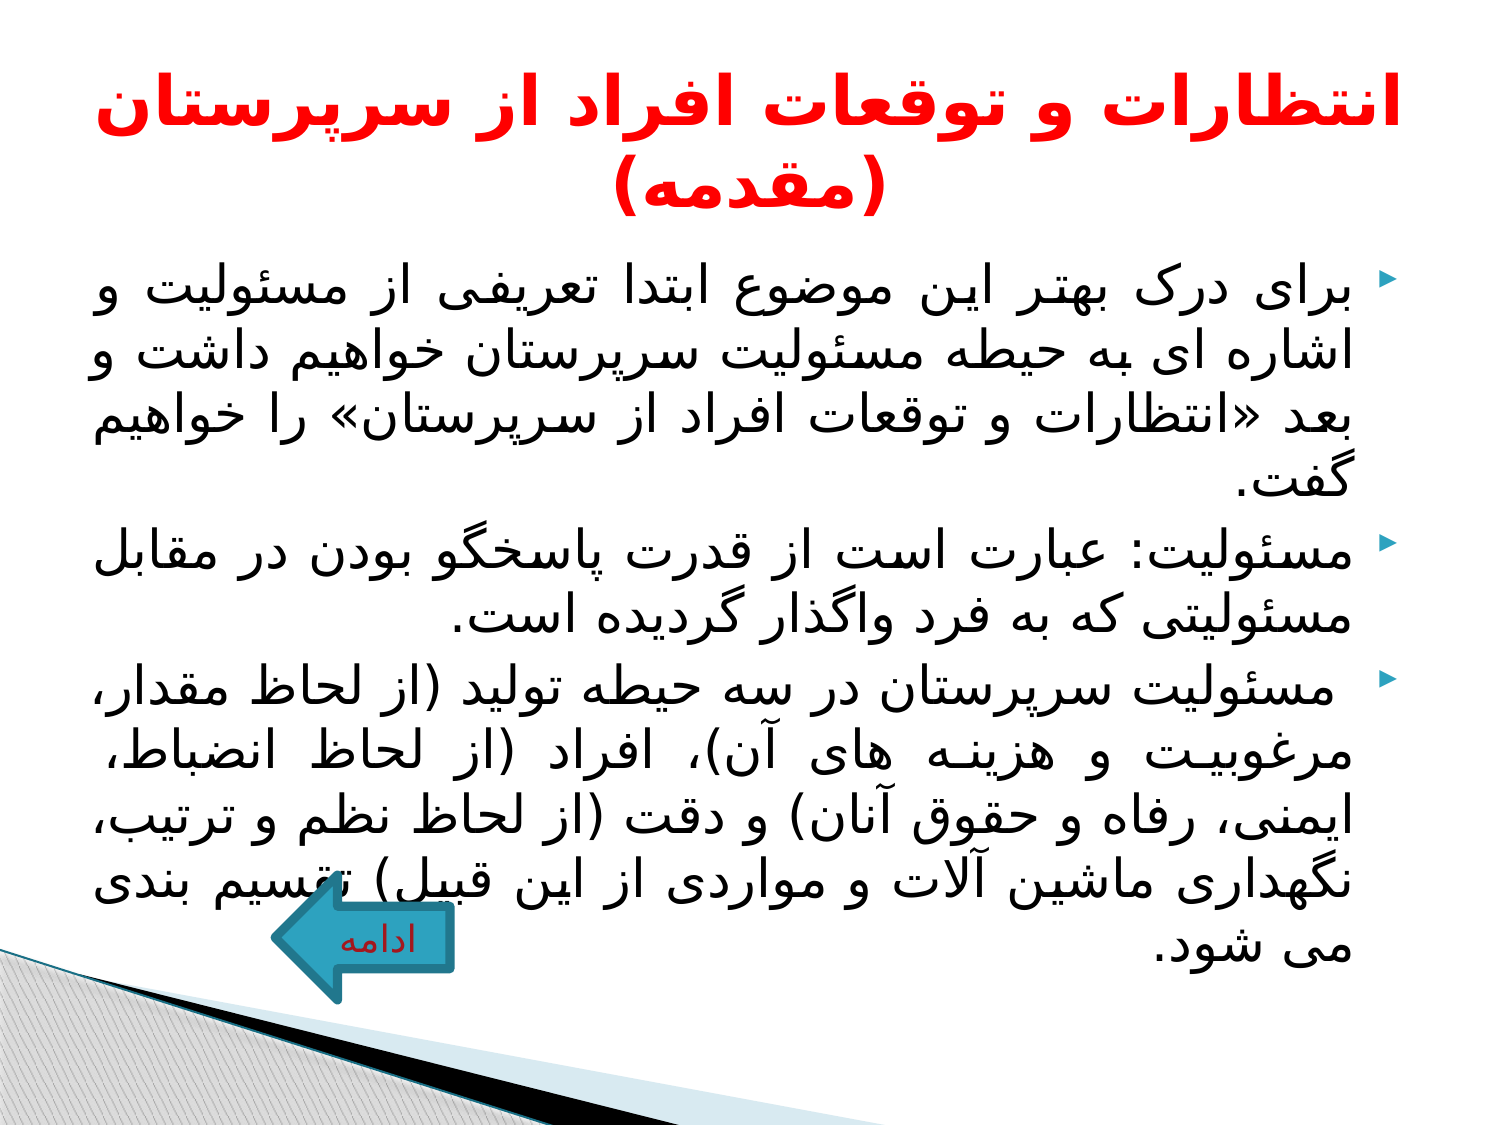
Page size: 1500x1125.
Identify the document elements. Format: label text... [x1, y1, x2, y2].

title انتظارات و توقعات افراد از سرپرستان (مقدمه) [75, 45, 1425, 233]
list برای درک بهتر این موضوع ابتدا تعریفی از مسئولیت و اشاره ای به حیطه مسئولیت سرپرستان خواهیم داشت و بعد «انتظارات و توقعات افراد از سرپرستان» را خواهیم گفت. مسئولیت: عبارت است از قدرت پاسخگو بودن در مقابل مسئولیتی که به فرد واگذار گردیده است. مسئولیت سرپرستان در سه حیطه تولید (از لحاظ مقدار، مرغوبیت و هزینه های آن)، افراد (از لحاظ انضباط، ایمنی، رفاه و حقوق آنان) و دقت (از لحاظ نظم و ترتیب، نگهداری ماشین آلات و مواردی از این قبیل) تقسیم بندی می شود. [75, 243, 1425, 986]
text_box ادامه [270, 870, 455, 1005]
